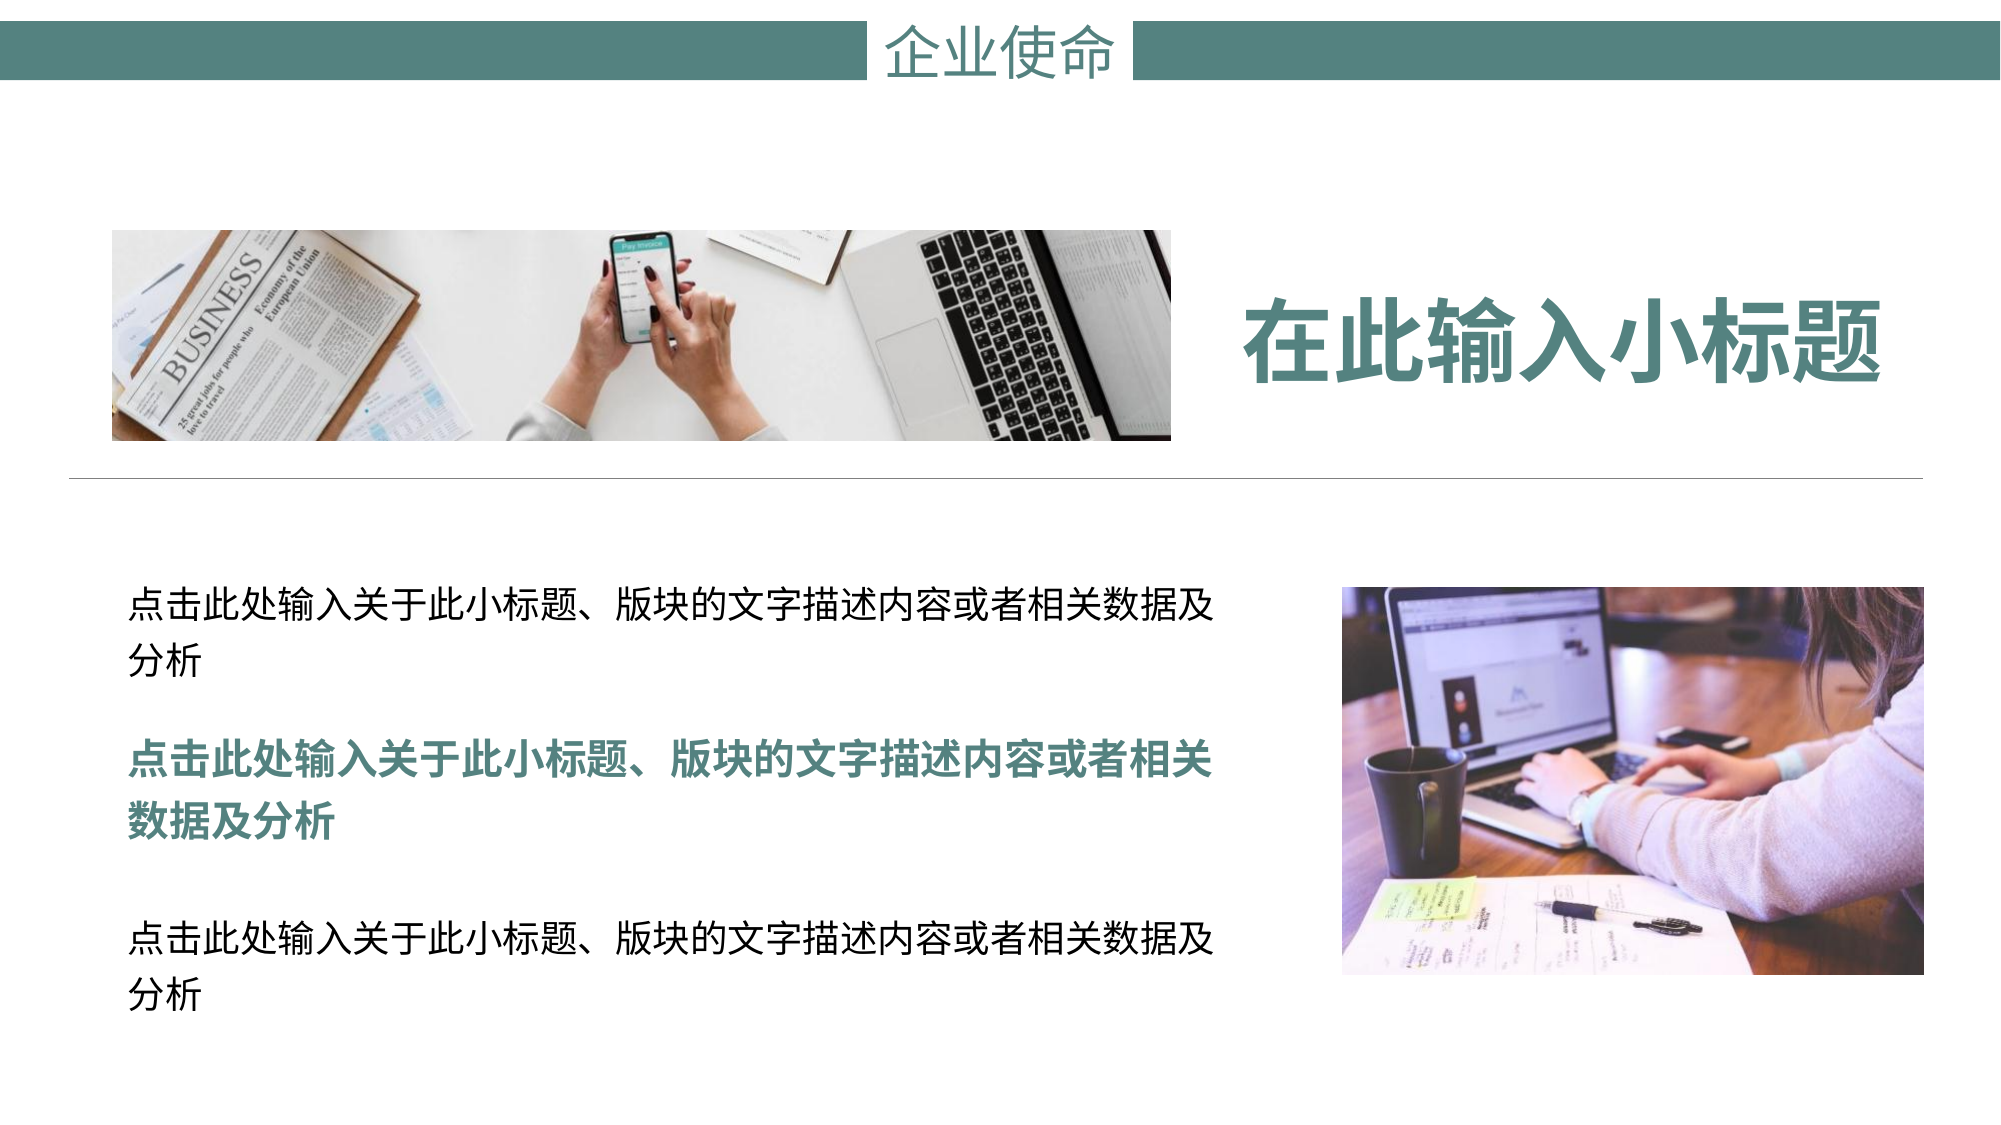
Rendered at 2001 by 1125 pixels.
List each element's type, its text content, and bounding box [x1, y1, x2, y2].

text_box 在此输入小标题 [1226, 276, 2000, 402]
text_box 点击此处输入关于此小标题、版块的文字描述内容或者相关数据及分析 [112, 896, 1262, 1024]
text_box 点击此处输入关于此小标题、版块的文字描述内容或者相关数据及分析 [112, 712, 1262, 853]
title 企业使命 [867, 8, 1133, 95]
text_box 点击此处输入关于此小标题、版块的文字描述内容或者相关数据及分析 [112, 562, 1262, 690]
picture [112, 230, 1171, 441]
picture [1342, 587, 1924, 975]
